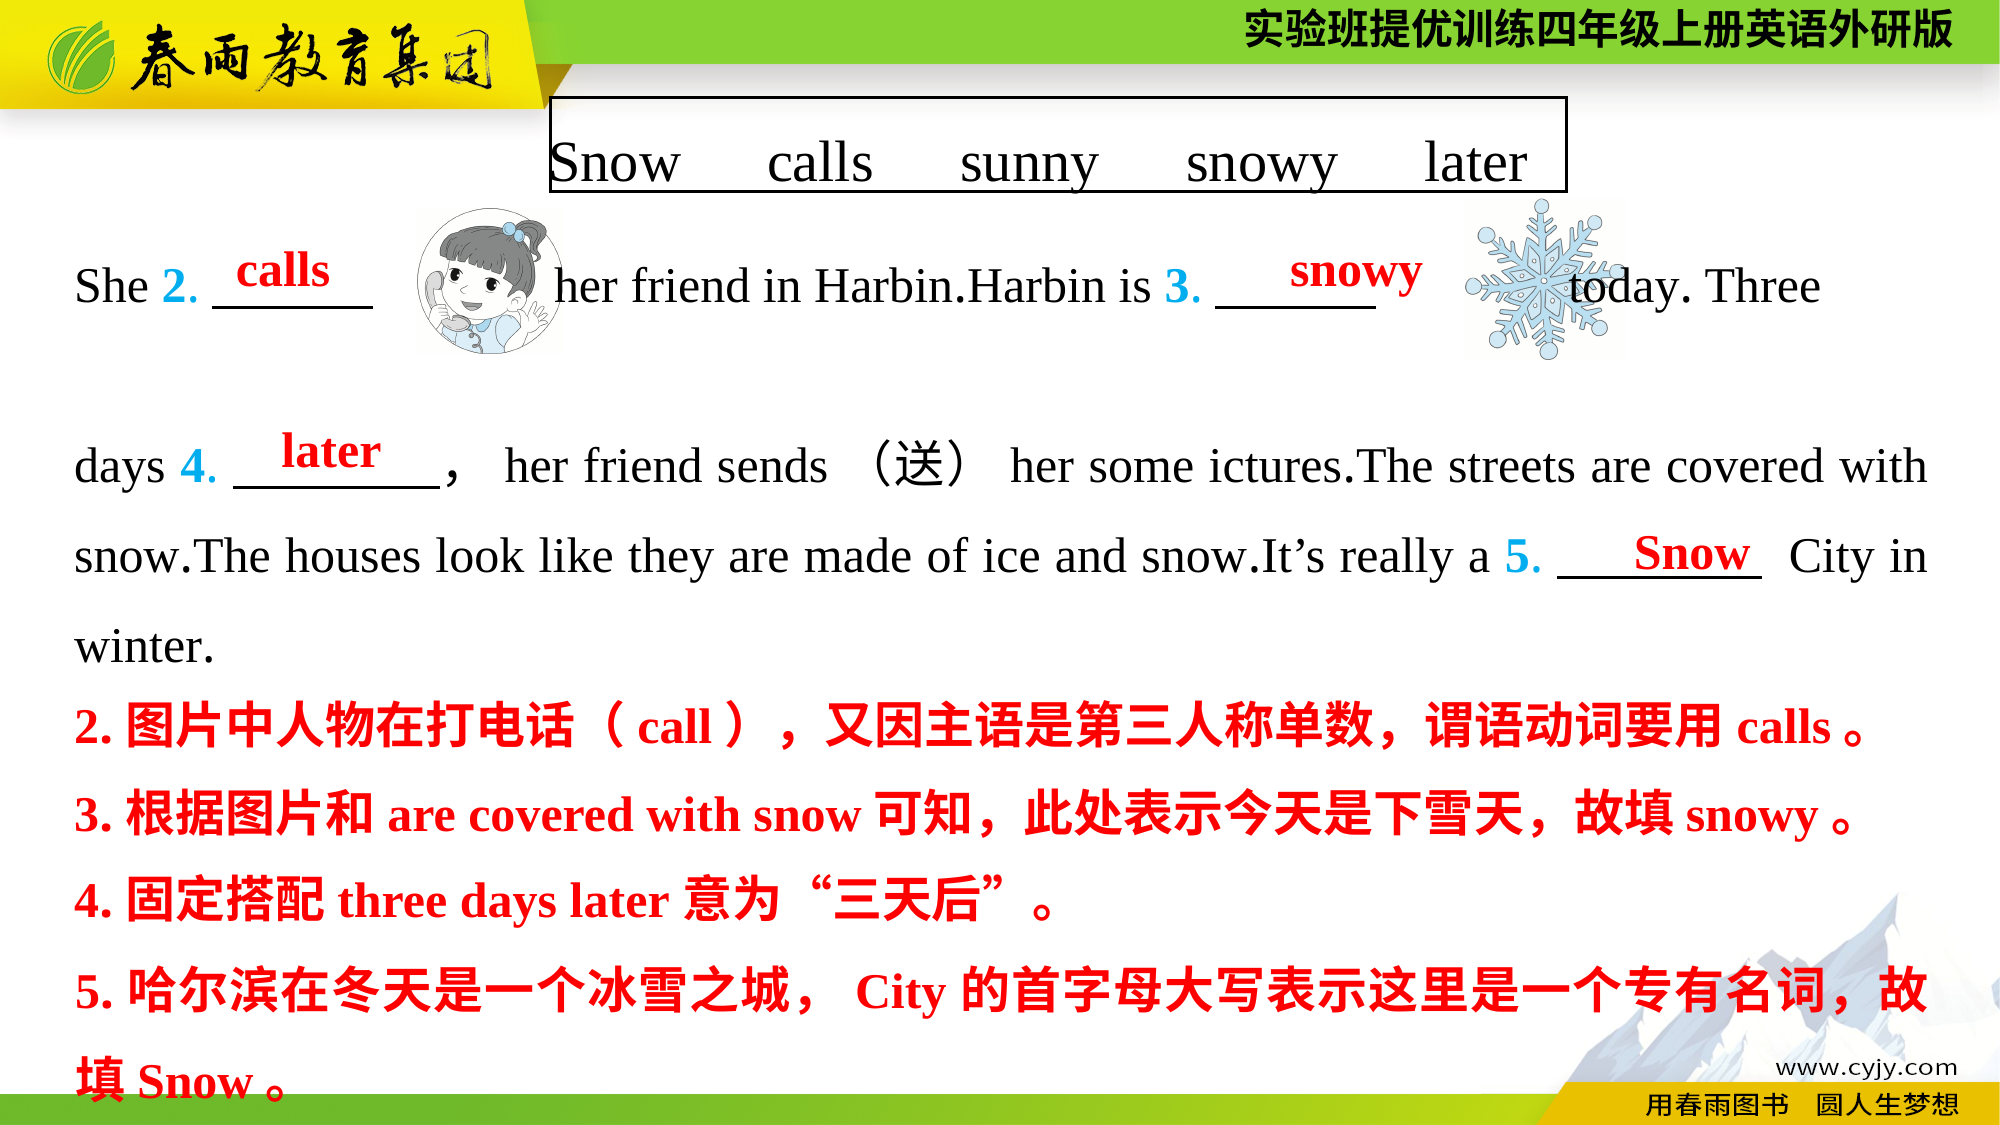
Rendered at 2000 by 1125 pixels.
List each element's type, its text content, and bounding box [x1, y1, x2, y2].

text_box Snow [1619, 481, 1766, 587]
text_box Snow calls sunny snowy later [96, 80, 1981, 201]
text_box snowy [1275, 229, 1439, 304]
picture [0, 0, 2000, 1125]
text_box calls [221, 229, 346, 304]
text_box 2.图片中人物在打电话（call），又因主语是第三人称单数，谓语动词要用calls。 [59, 656, 1944, 743]
text_box [550, 97, 1567, 192]
text_box 4.固定搭配three days later意为“三天后”。 [59, 830, 1944, 936]
text_box 5.哈尔滨在冬天是一个冰雪之城，City的首字母大写表示这里是一个专有名词，故填Snow。 [60, 920, 1945, 1116]
text_box later [266, 410, 397, 486]
text_box 3.根据图片和are covered with snow可知，此处表示今天是下雪天，故填snowy。 [59, 743, 1944, 830]
list She 2. her friend in Harbin.Harbin is 3. today. Three. days 4. ，her friend sends（送）her some ictures.The streets are covered with snow.The houses look like they are made of ice and snow.It’s really a 5. City in winter. [59, 214, 1944, 656]
